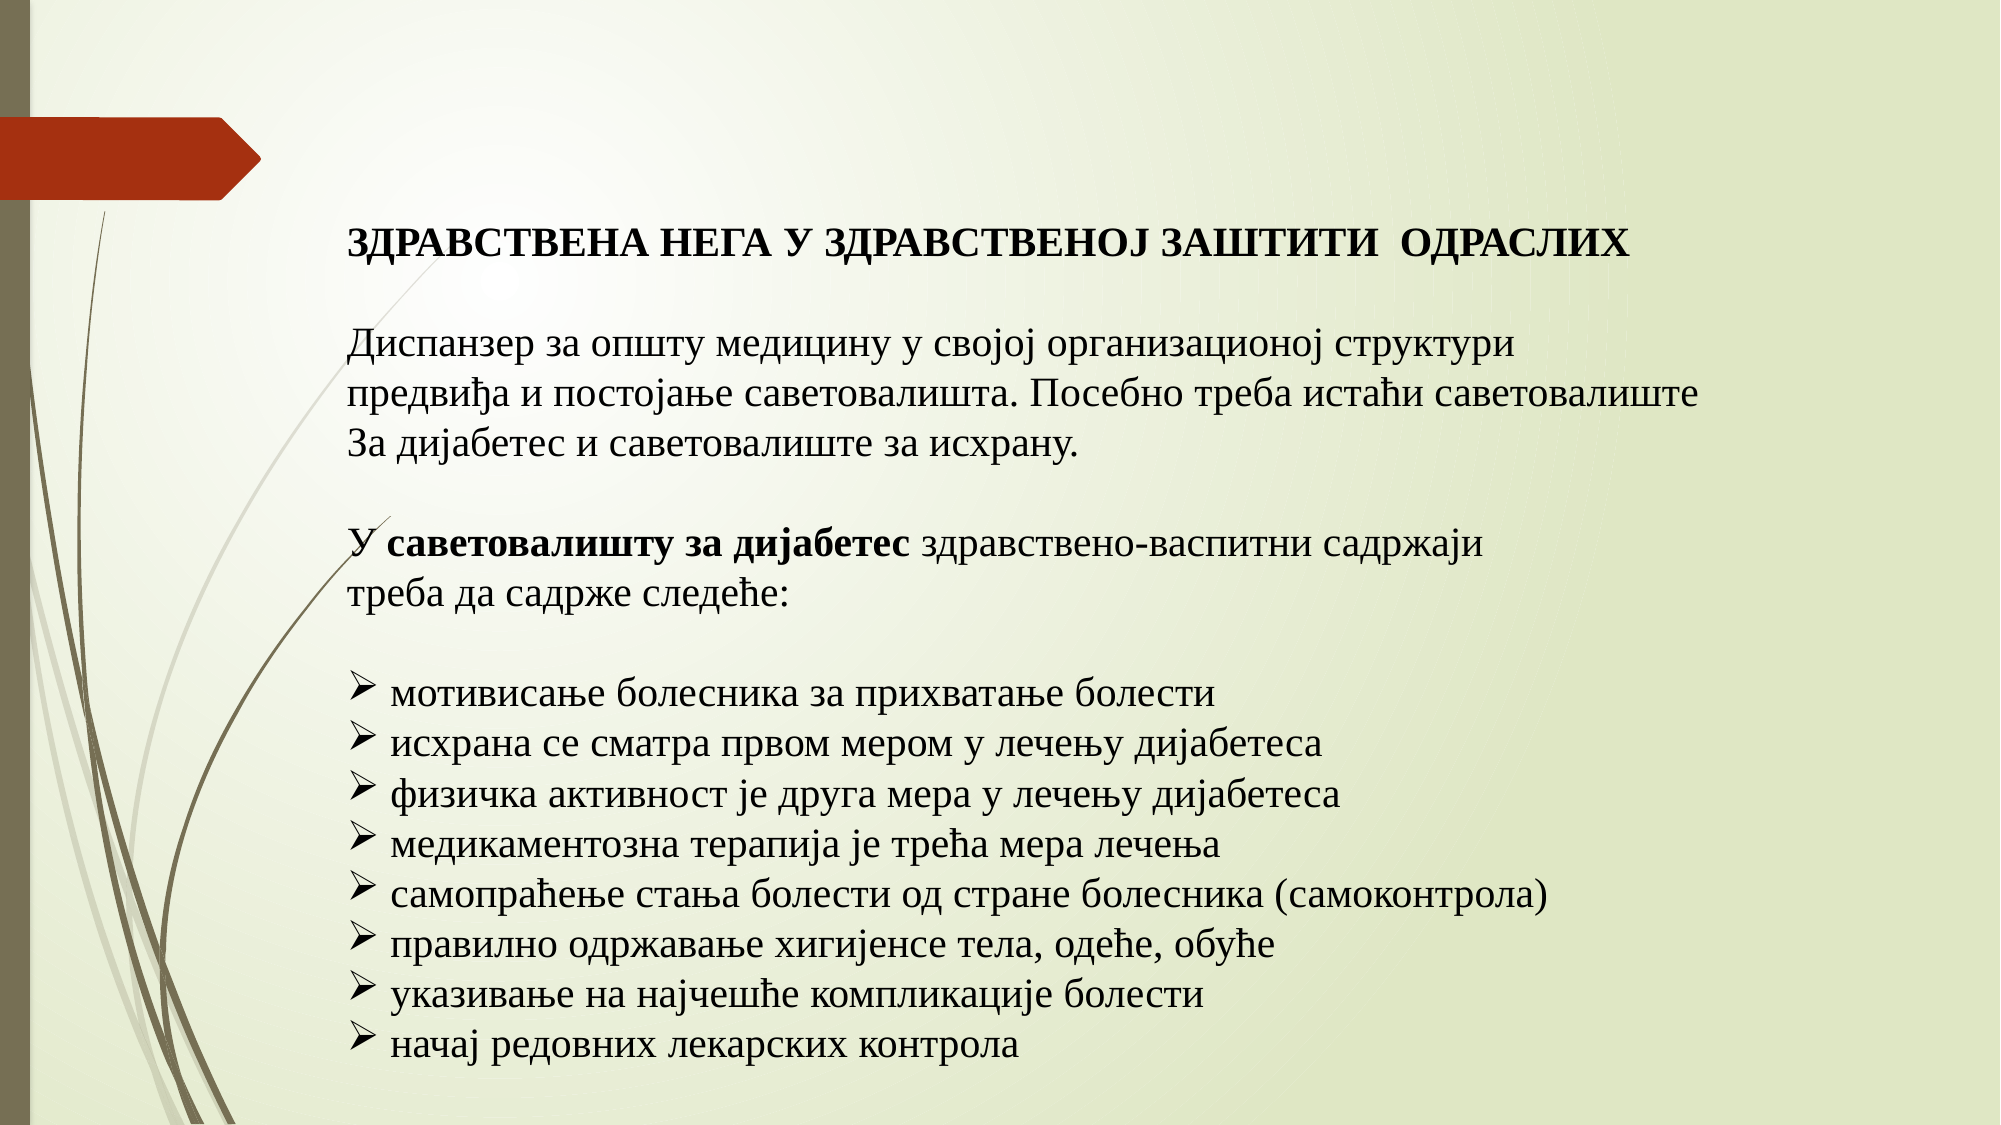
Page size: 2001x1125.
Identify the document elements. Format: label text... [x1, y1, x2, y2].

text_box ЗДРАВСТВЕНА НЕГА У ЗДРАВСТВЕНОЈ ЗАШТИТИ ОДРАСЛИХ Диспанзер за општу медицину у својој организационој структури предвиђа и постојање саветовалишта. Посебно треба истаћи саветовалиште За дијабетес и саветовалиште за исхрану. У саветовалишту за дијабетес здравствено-васпитни садржаји треба да садрже следеће: мотивисање болесника за прихватање болести исхрана се сматра првом мером у лечењу дијабетеса физичка активност је друга мера у лечењу дијабетеса медикаментозна терапија је трећа мера лечења самопраћење стања болести од стране болесника (самоконтрола) правилно одржавање хигијенсе тела, одеће, обуће указивање на најчешће компликације болести начај редовних лекарских контрола [332, 140, 1688, 1090]
